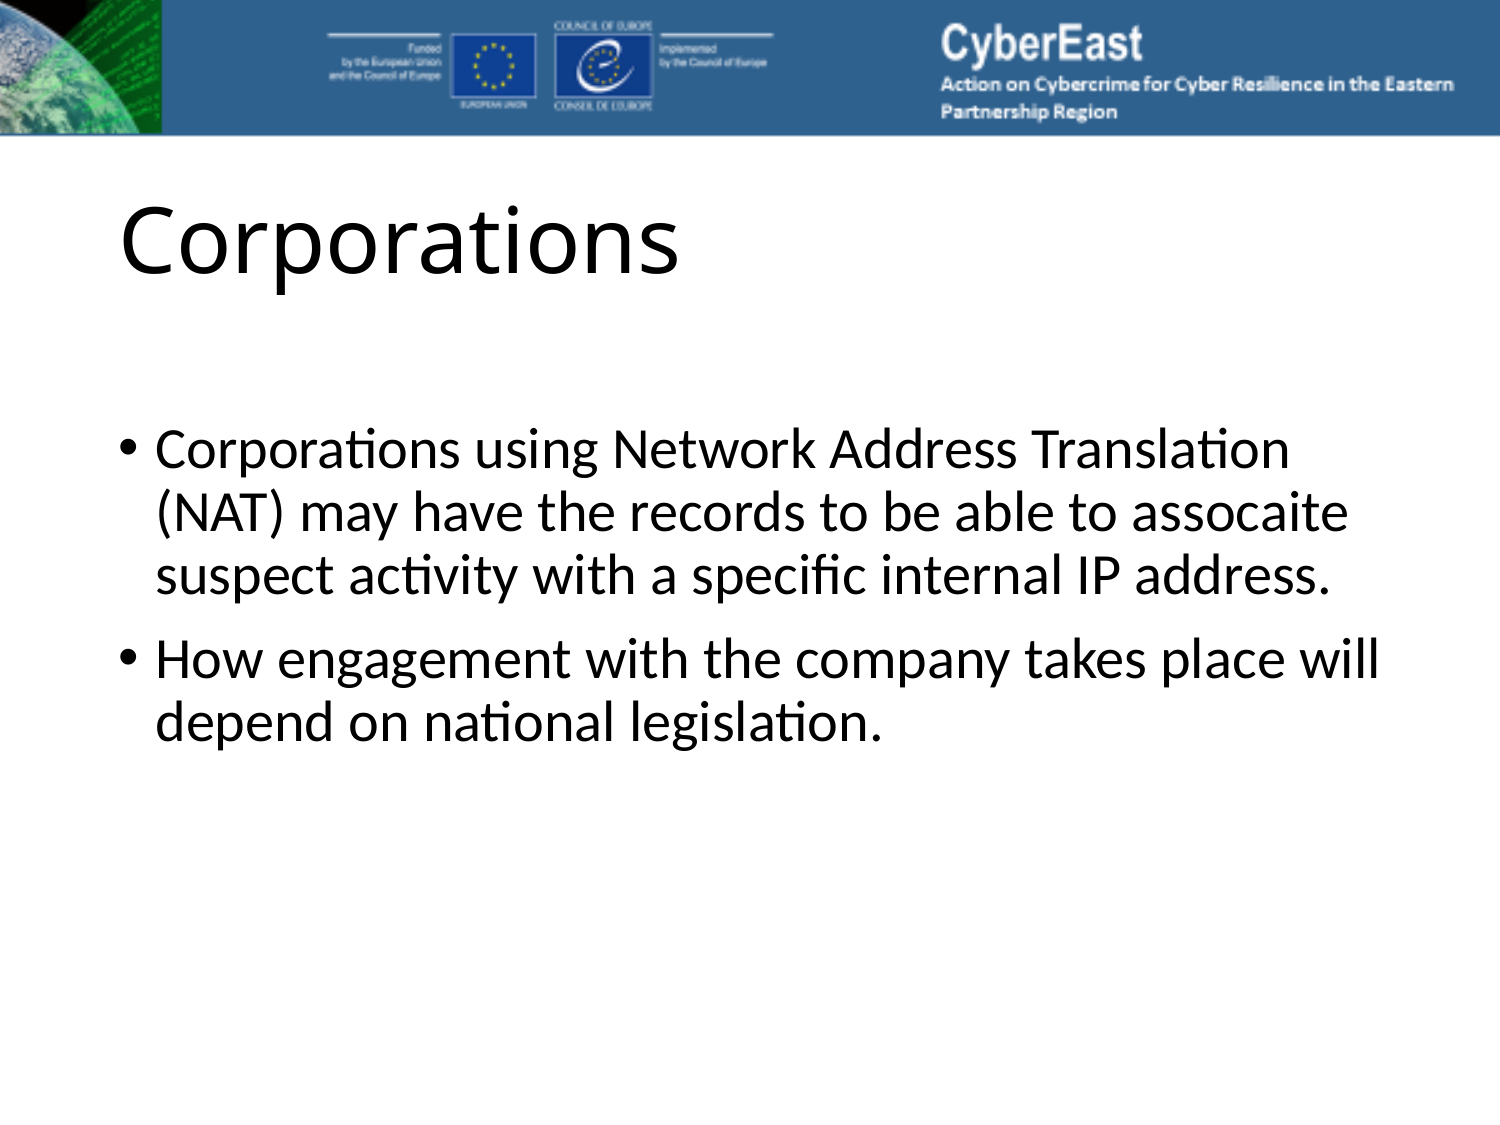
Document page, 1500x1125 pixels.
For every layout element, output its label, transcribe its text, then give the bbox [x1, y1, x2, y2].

picture [0, 0, 1500, 1125]
list Corporations using Network Address Translation (NAT) may have the records to be able to assocaite suspect activity with a specific internal IP address. How engagement with the company takes place will depend on national legislation. [103, 411, 1397, 1125]
title Corporations [103, 135, 1397, 354]
